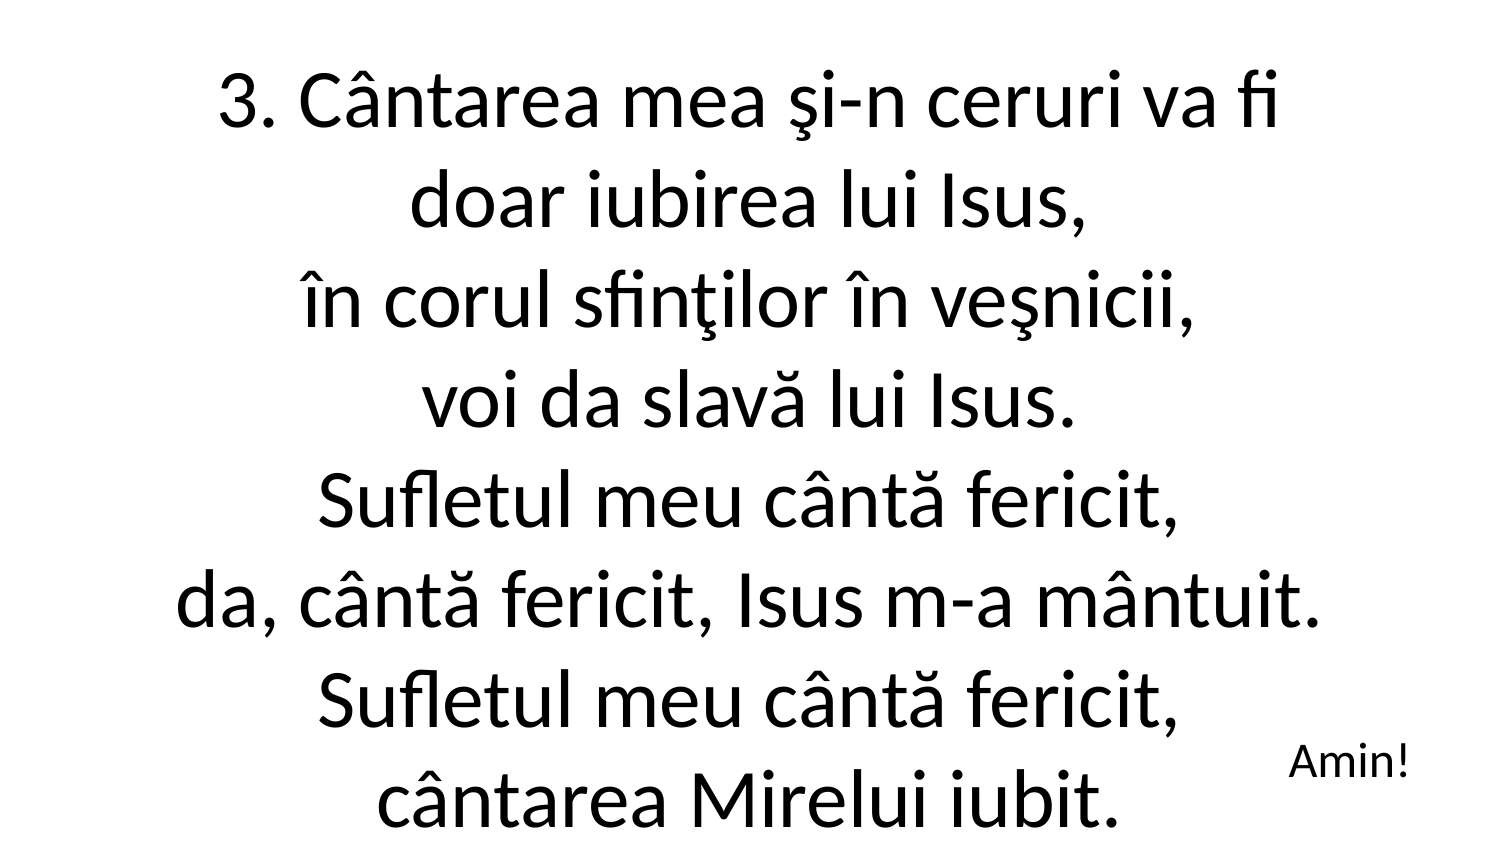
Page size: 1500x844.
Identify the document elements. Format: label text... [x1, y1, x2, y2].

text_box 3. Cântarea mea şi-n ceruri va fi doar iubirea lui Isus, în corul sfinţilor în veşnicii, voi da slavă lui Isus. Sufletul meu cântă fericit, da, cântă fericit, Isus m-a mântuit. Sufletul meu cântă fericit, cântarea Mirelui iubit. [160, 0, 1340, 844]
text_box Amin! [1273, 674, 1427, 795]
